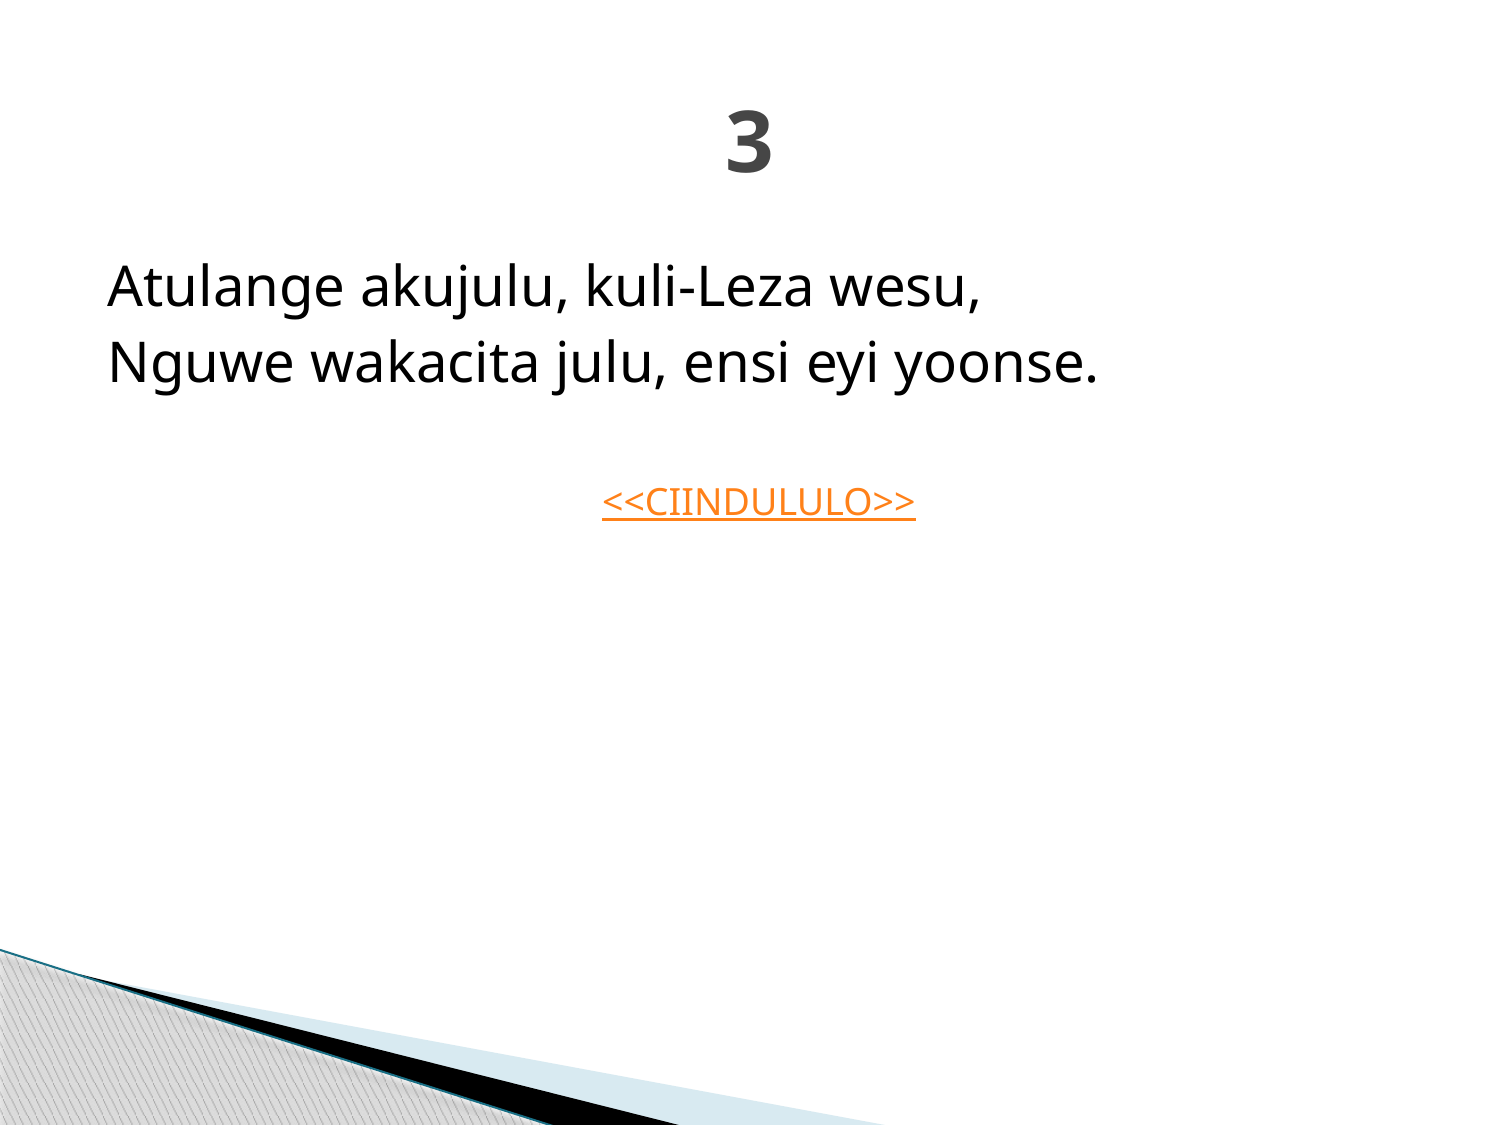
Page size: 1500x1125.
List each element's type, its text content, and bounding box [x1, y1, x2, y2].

list Atulange akujulu, kuli-Leza wesu, Nguwe wakacita julu, ensi eyi yoonse. <<CIINDULULO>> [75, 243, 1425, 986]
title 3 [75, 45, 1425, 233]
